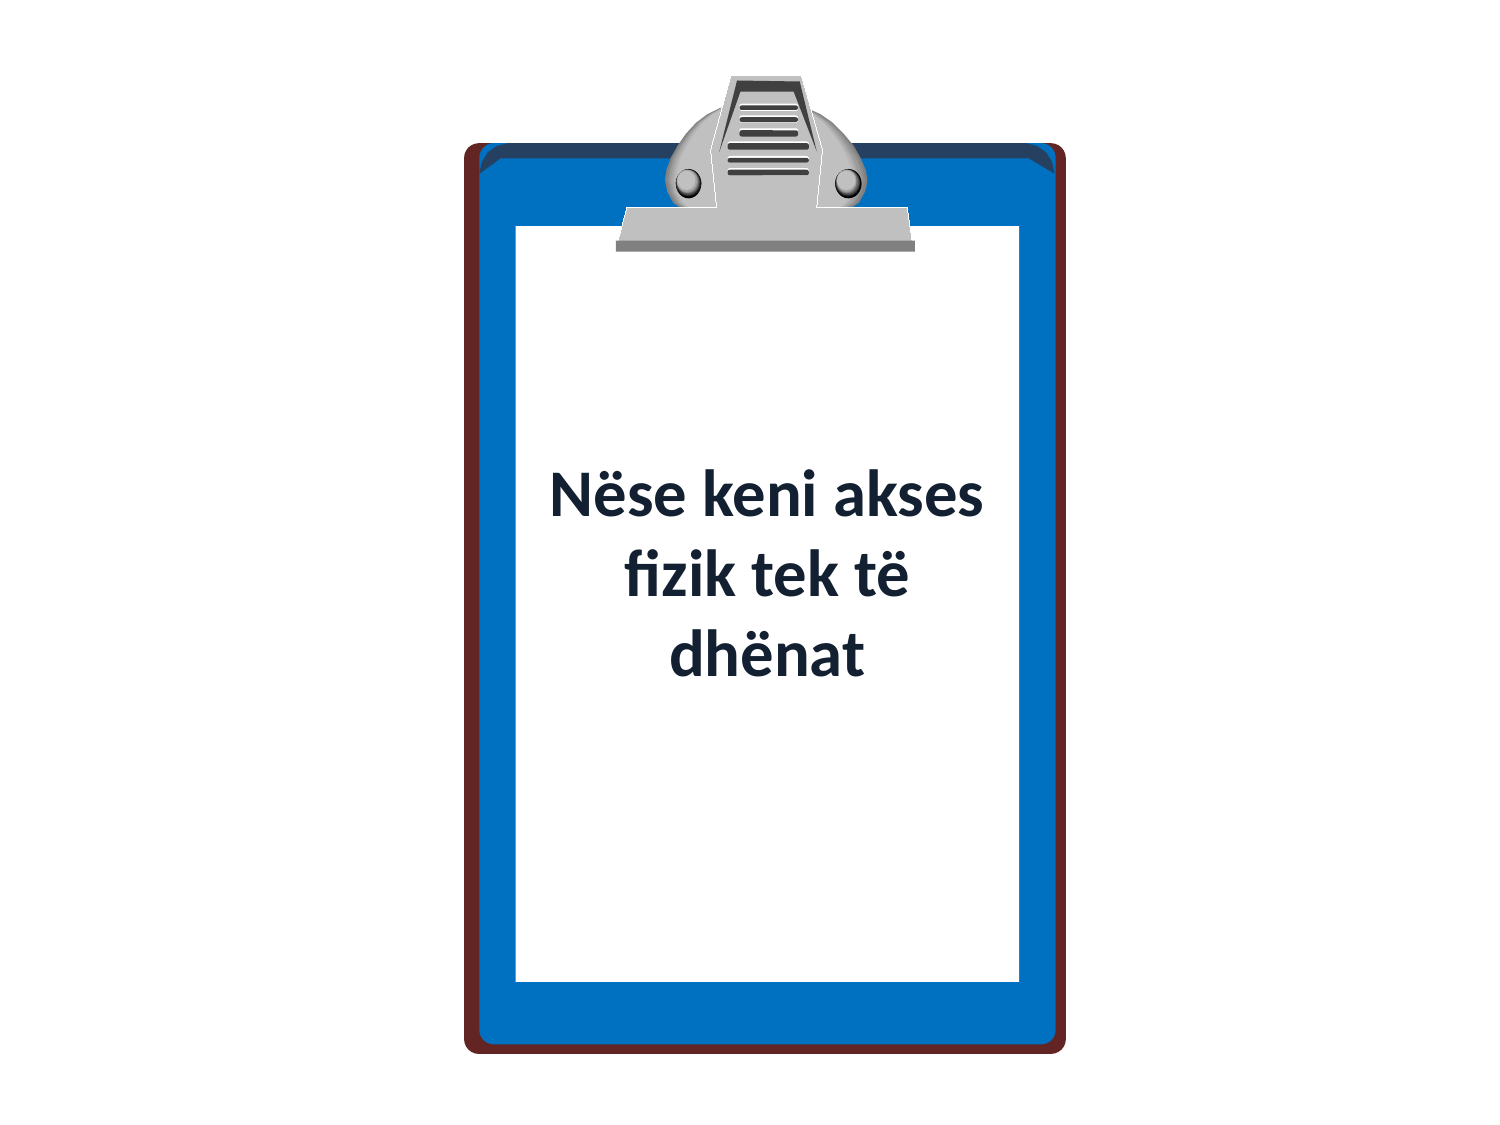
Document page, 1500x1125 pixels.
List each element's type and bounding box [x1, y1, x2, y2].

text_box [463, 74, 1067, 1056]
